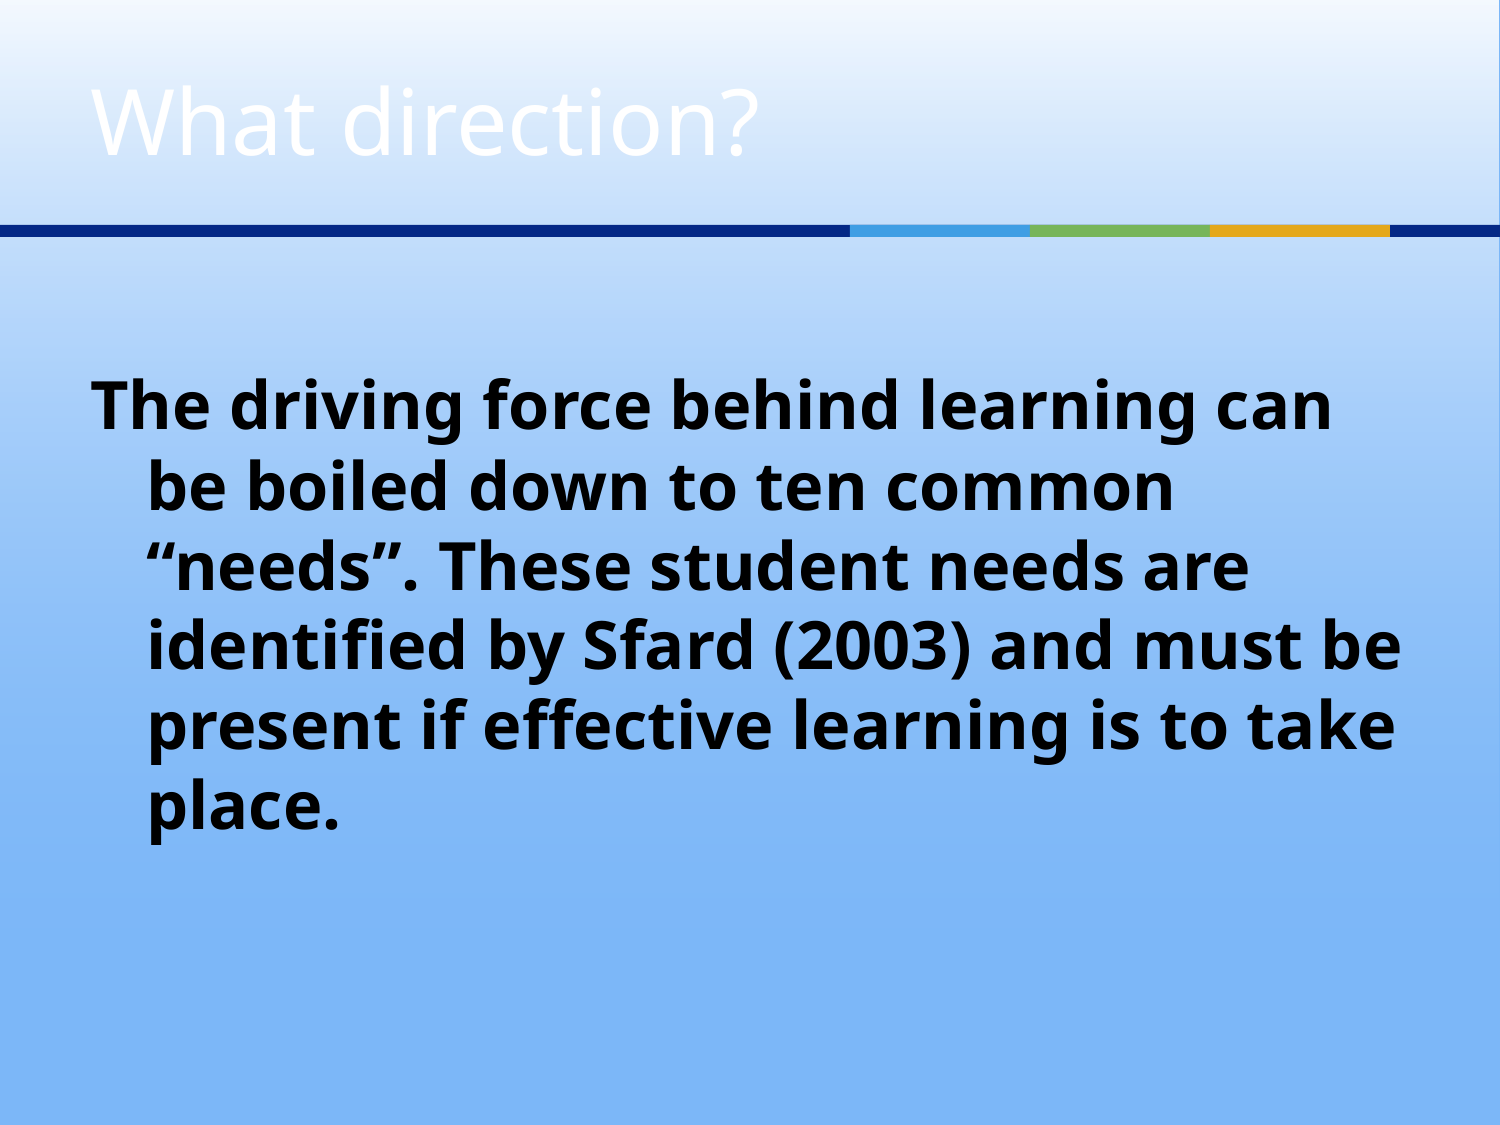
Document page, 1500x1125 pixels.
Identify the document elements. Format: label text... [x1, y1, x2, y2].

title What direction? [75, 24, 1425, 213]
list The driving force behind learning can be boiled down to ten common “needs”. These student needs are identified by Sfard (2003) and must be present if effective learning is to take place. [75, 262, 1425, 1005]
